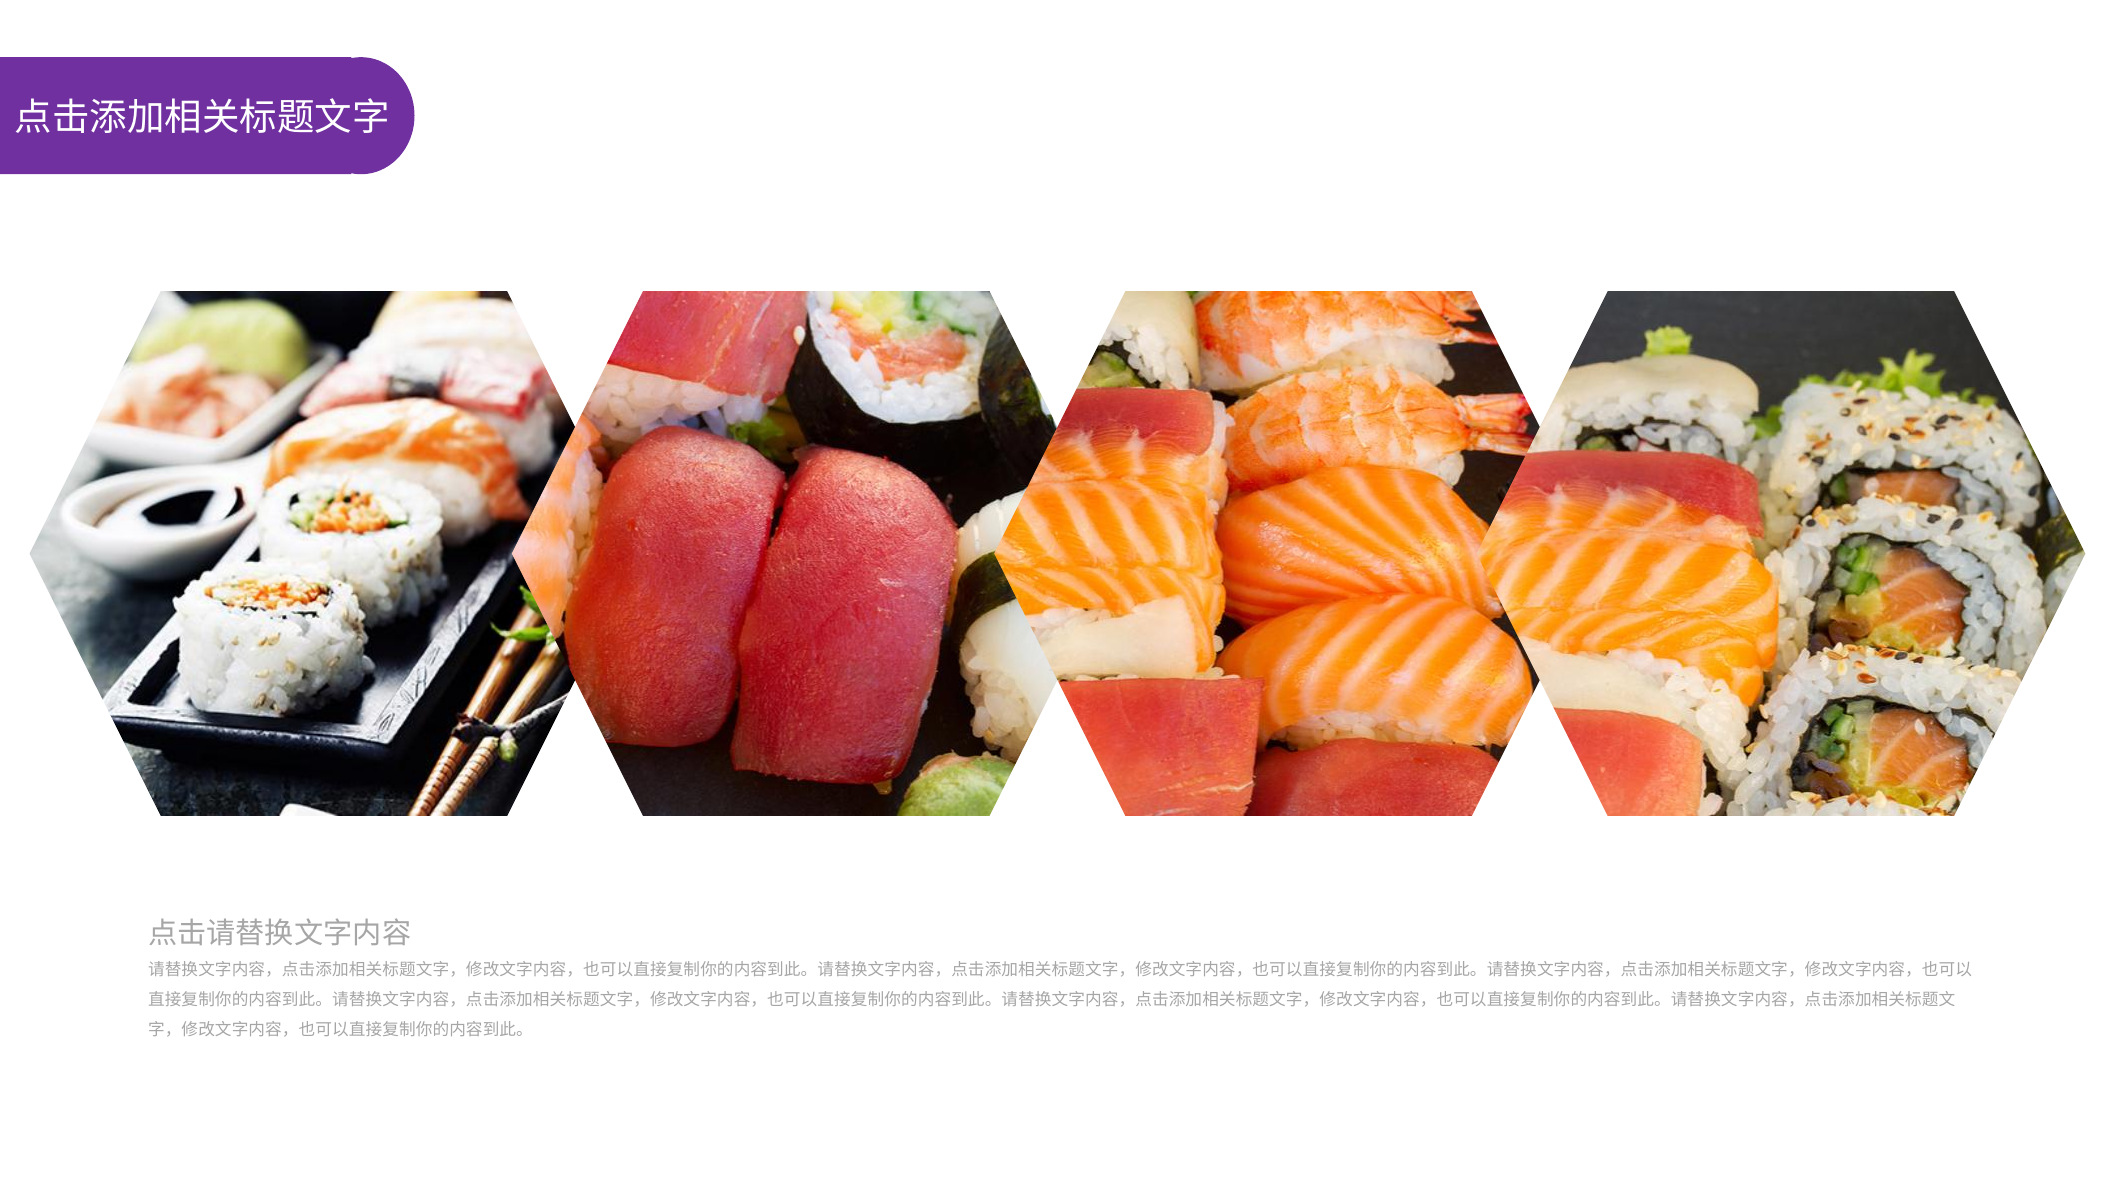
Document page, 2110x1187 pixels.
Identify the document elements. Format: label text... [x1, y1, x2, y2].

text_box [993, 290, 1540, 817]
text_box 点击请替换文字内容 请替换文字内容，点击添加相关标题文字，修改文字内容，也可以直接复制你的内容到此。请替换文字内容，点击添加相关标题文字，修改文字内容，也可以直接复制你的内容到此。请替换文字内容，点击添加相关标题文字，修改文字内容，也可以直接复制你的内容到此。请替换文字内容，点击添加相关标题文字，修改文字内容，也可以直接复制你的内容到此。请替换文字内容，点击添加相关标题文字，修改文字内容，也可以直接复制你的内容到此。请替换文字内容，点击添加相关标题文字，修改文字内容，也可以直接复制你的内容到此。 [133, 889, 1993, 1047]
text_box [510, 290, 1057, 817]
text_box [28, 290, 575, 817]
text_box [1475, 290, 2087, 817]
text_box 点击添加相关标题文字 [0, 85, 415, 146]
